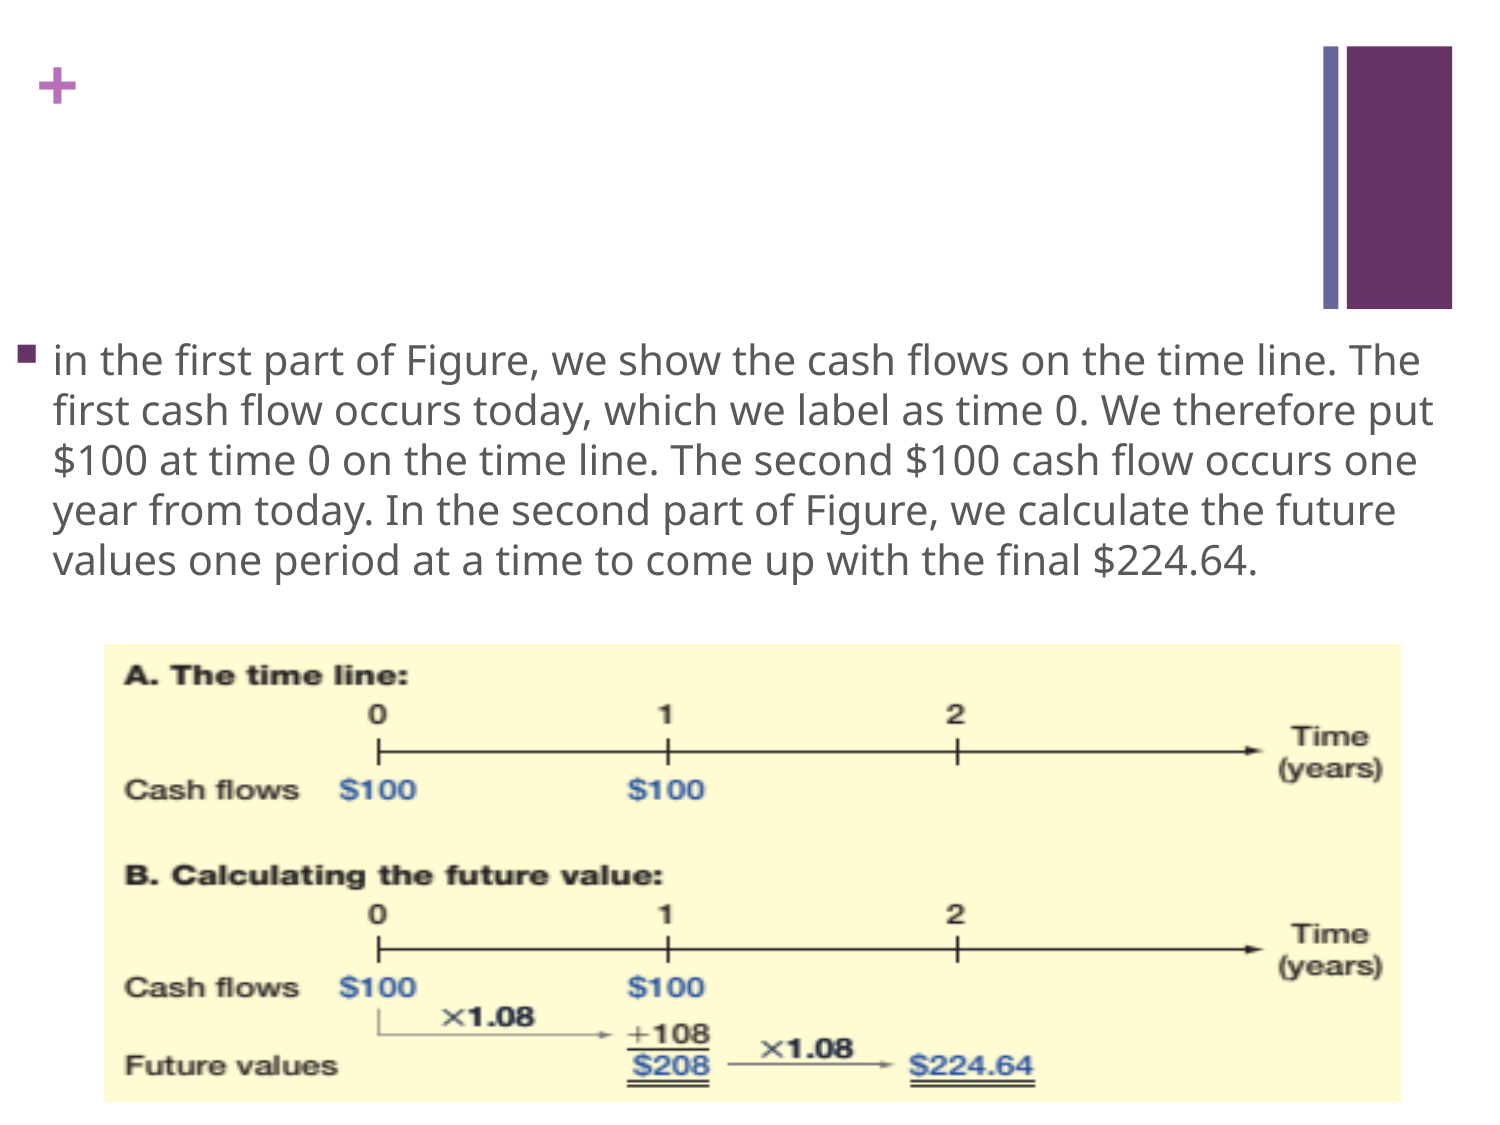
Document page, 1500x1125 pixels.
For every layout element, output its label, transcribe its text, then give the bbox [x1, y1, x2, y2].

picture [103, 598, 1403, 1125]
list in the first part of Figure, we show the cash flows on the time line. The first cash flow occurs today, which we label as time 0. We therefore put $100 at time 0 on the time line. The second $100 cash flow occurs one year from today. In the second part of Figure, we calculate the future values one period at a time to come up with the final $224.64. [0, 325, 1456, 730]
